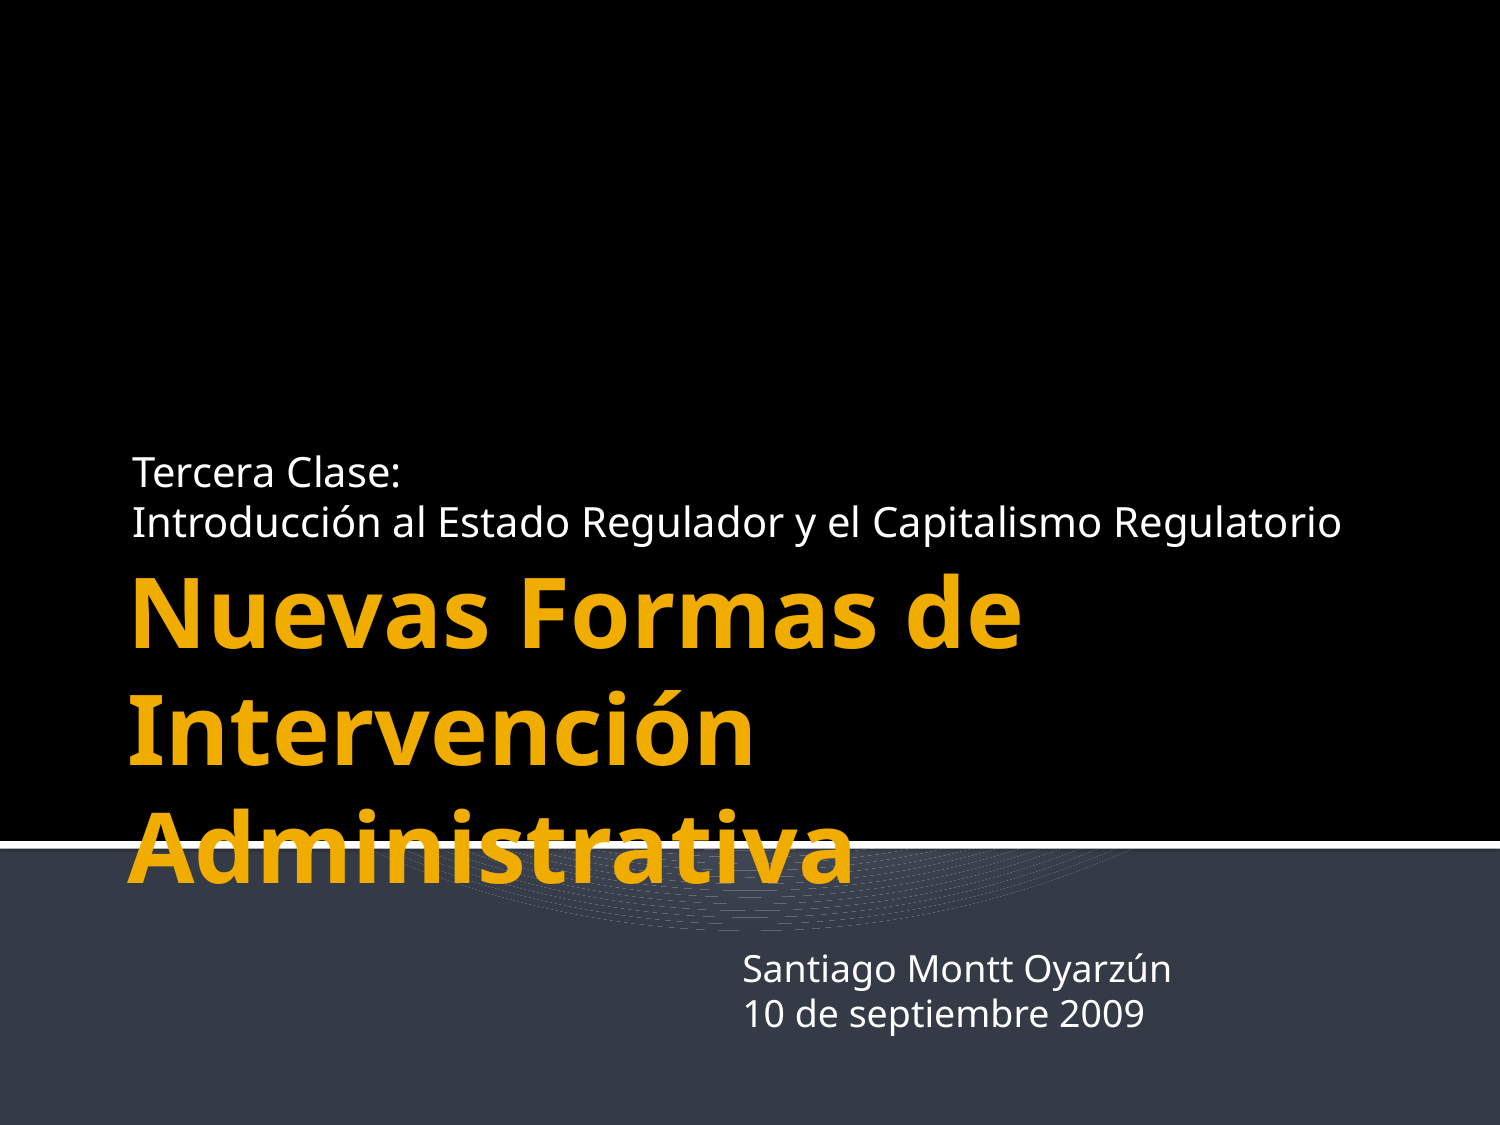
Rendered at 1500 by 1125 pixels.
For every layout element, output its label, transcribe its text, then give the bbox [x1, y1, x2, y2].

title Nuevas Formas de Intervención Administrativa [112, 550, 1438, 825]
text_box Santiago Montt Oyarzún 10 de septiembre 2009 [727, 937, 1188, 1043]
subtitle Tercera Clase: Introducción al Estado Regulador y el Capitalismo Regulatorio [112, 299, 1438, 546]
